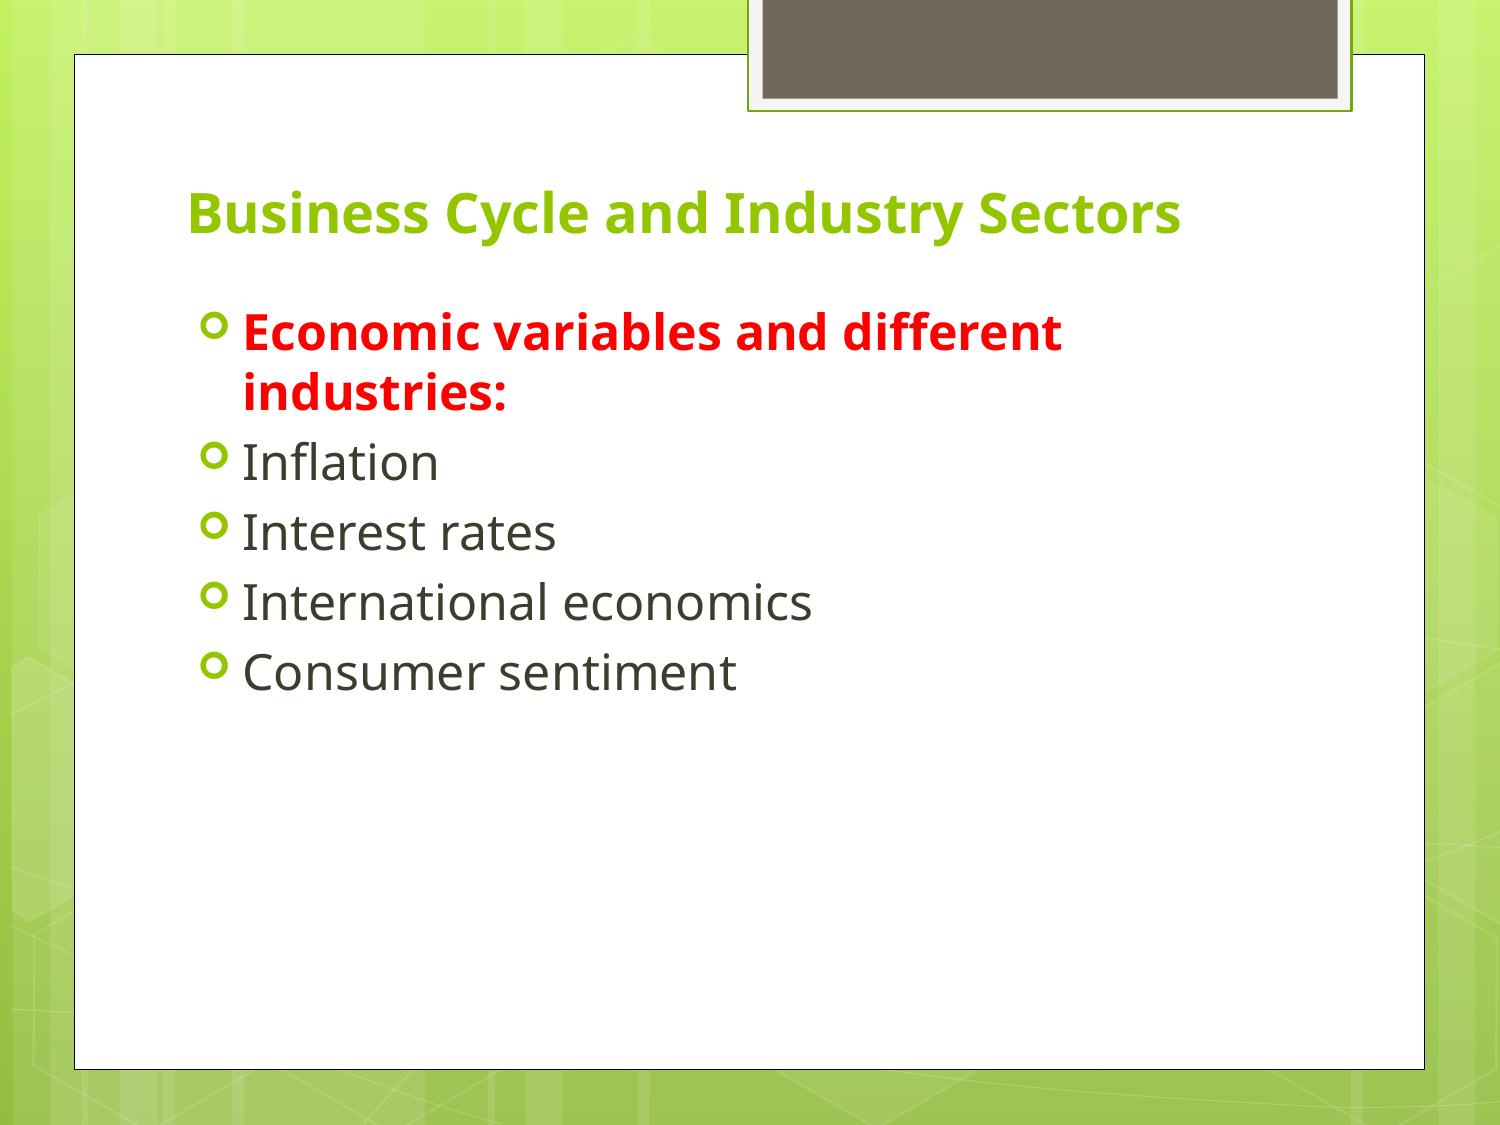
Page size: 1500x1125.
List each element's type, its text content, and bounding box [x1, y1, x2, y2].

title Business Cycle and Industry Sectors [171, 168, 1324, 252]
list Economic variables and different industries: Inflation Interest rates International economics Consumer sentiment [171, 292, 1283, 957]
